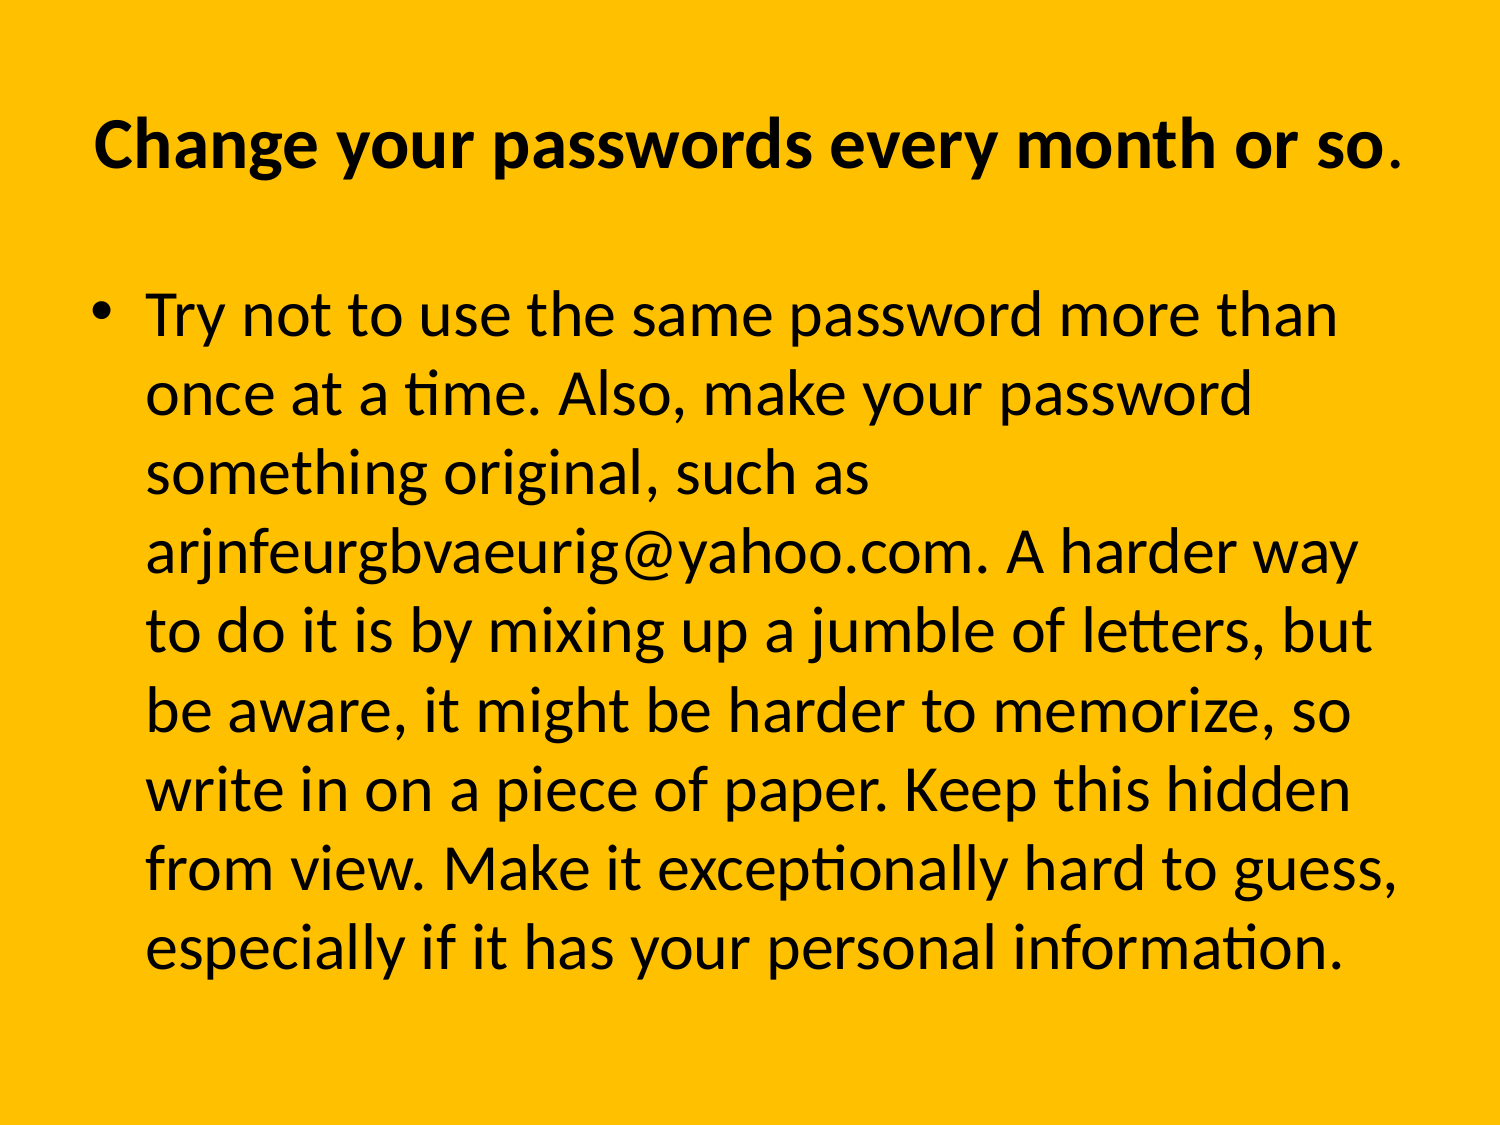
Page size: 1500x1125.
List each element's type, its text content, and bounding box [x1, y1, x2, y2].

list Try not to use the same password more than once at a time. Also, make your password something original, such as arjnfeurgbvaeurig@yahoo.com. A harder way to do it is by mixing up a jumble of letters, but be aware, it might be harder to memorize, so write in on a piece of paper. Keep this hidden from view. Make it exceptionally hard to guess, especially if it has your personal information. [75, 262, 1425, 1005]
title Change your passwords every month or so. [75, 45, 1425, 233]
